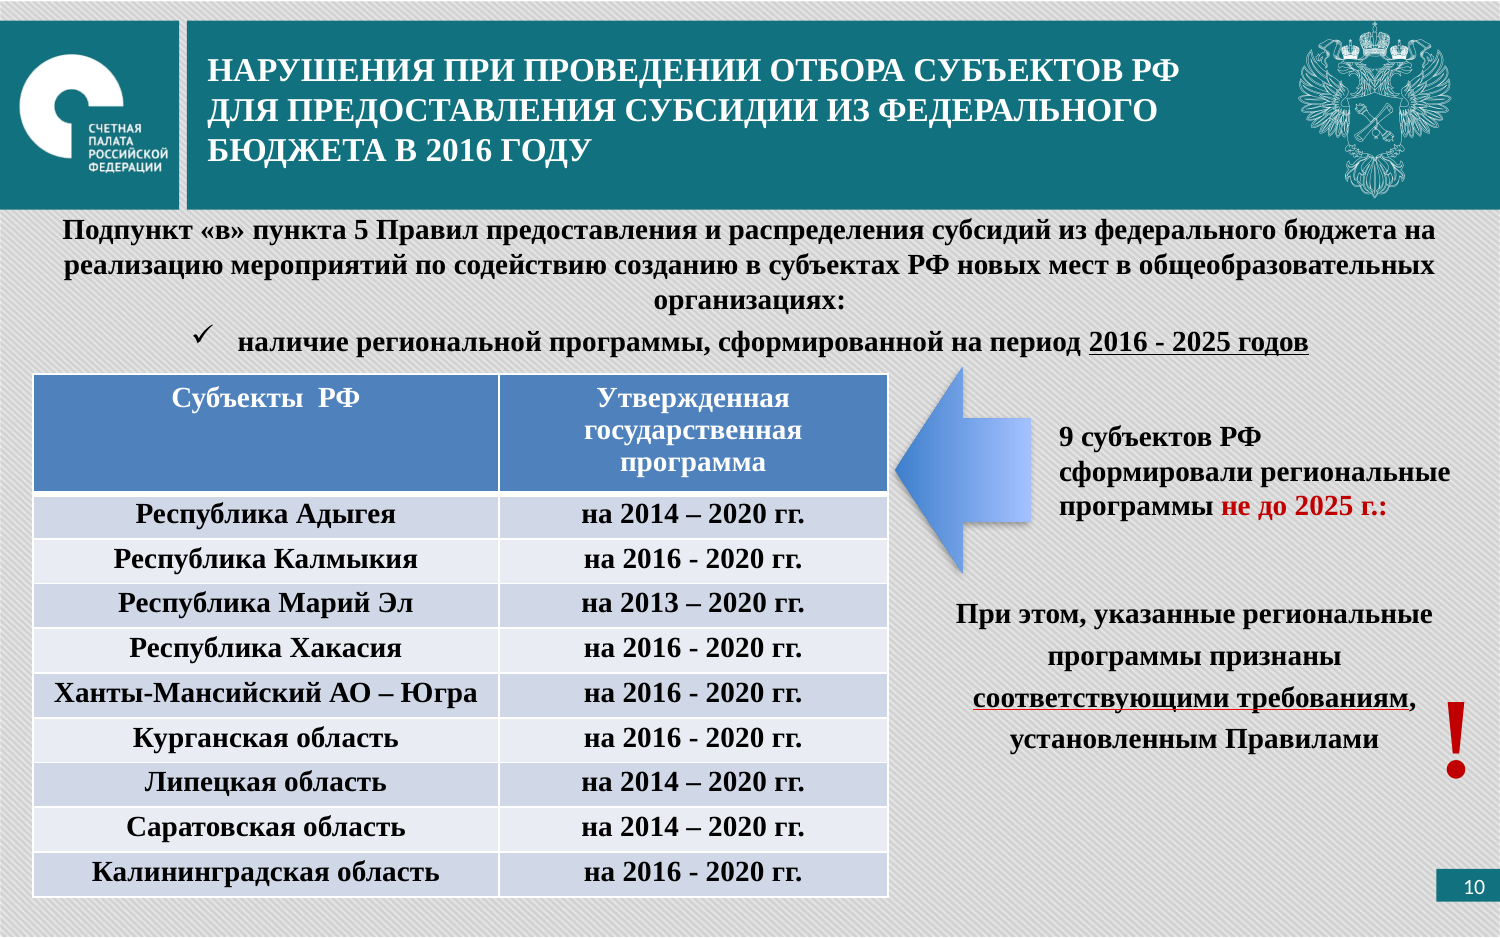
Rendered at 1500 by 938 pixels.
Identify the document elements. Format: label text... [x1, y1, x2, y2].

table_cell Калининградская область [34, 853, 498, 896]
table_cell Республика Адыгея [34, 497, 498, 538]
text_box НАРУШЕНИЯ ПРИ ПРОВЕДЕНИИ ОТБОРА СУБЪЕКТОВ РФ ДЛЯ ПРЕДОСТАВЛЕНИЯ СУБСИДИИ ИЗ ФЕДЕРАЛЬНОГО БЮДЖЕТА В 2016 ГОДУ [192, 40, 1232, 175]
table_cell на 2016 - 2020 гг. [500, 540, 887, 583]
text_box ! [1422, 655, 1488, 808]
table_cell Курганская область [34, 719, 498, 762]
table_cell Липецкая область [34, 763, 498, 806]
text_box наличие региональной программы, сформированной на период 2016 - 2025 годов [0, 315, 1500, 365]
picture [0, 1, 1500, 203]
table_cell Республика Калмыкия [34, 540, 498, 583]
table_cell на 2013 – 2020 гг. [500, 584, 887, 627]
table_cell Саратовская область [34, 808, 498, 851]
table_cell на 2014 – 2020 гг. [500, 497, 887, 538]
table_header Утвержденная государственная программа [500, 375, 887, 491]
table_cell на 2016 - 2020 гг. [500, 719, 887, 762]
table_cell на 2016 - 2020 гг. [500, 629, 887, 672]
text_box При этом, указанные региональные программы признаны соответствующими требованиям, установленным Правилами [901, 579, 1488, 763]
table_cell Ханты-Мансийский АО – Югра [34, 674, 498, 717]
table_cell на 2016 - 2020 гг. [500, 674, 887, 717]
table_cell Республика Хакасия [34, 629, 498, 672]
table_cell на 2016 - 2020 гг. [500, 853, 887, 896]
text_box [894, 366, 1032, 574]
text_box Подпункт «в» пункта 5 Правил предоставления и распределения субсидий из федерального бюджета на реализацию мероприятий по содействию созданию в субъектах РФ новых мест в общеобразовательных организациях: [0, 203, 1500, 315]
table_cell на 2014 – 2020 гг. [500, 808, 887, 851]
table_cell Республика Марий Эл [34, 584, 498, 627]
table_header Субъекты РФ [34, 375, 498, 491]
table_cell на 2014 – 2020 гг. [500, 763, 887, 806]
text_box 9 субъектов РФ сформировали региональные программы не до 2025 г.: [1044, 409, 1468, 530]
picture [0, 365, 1500, 937]
